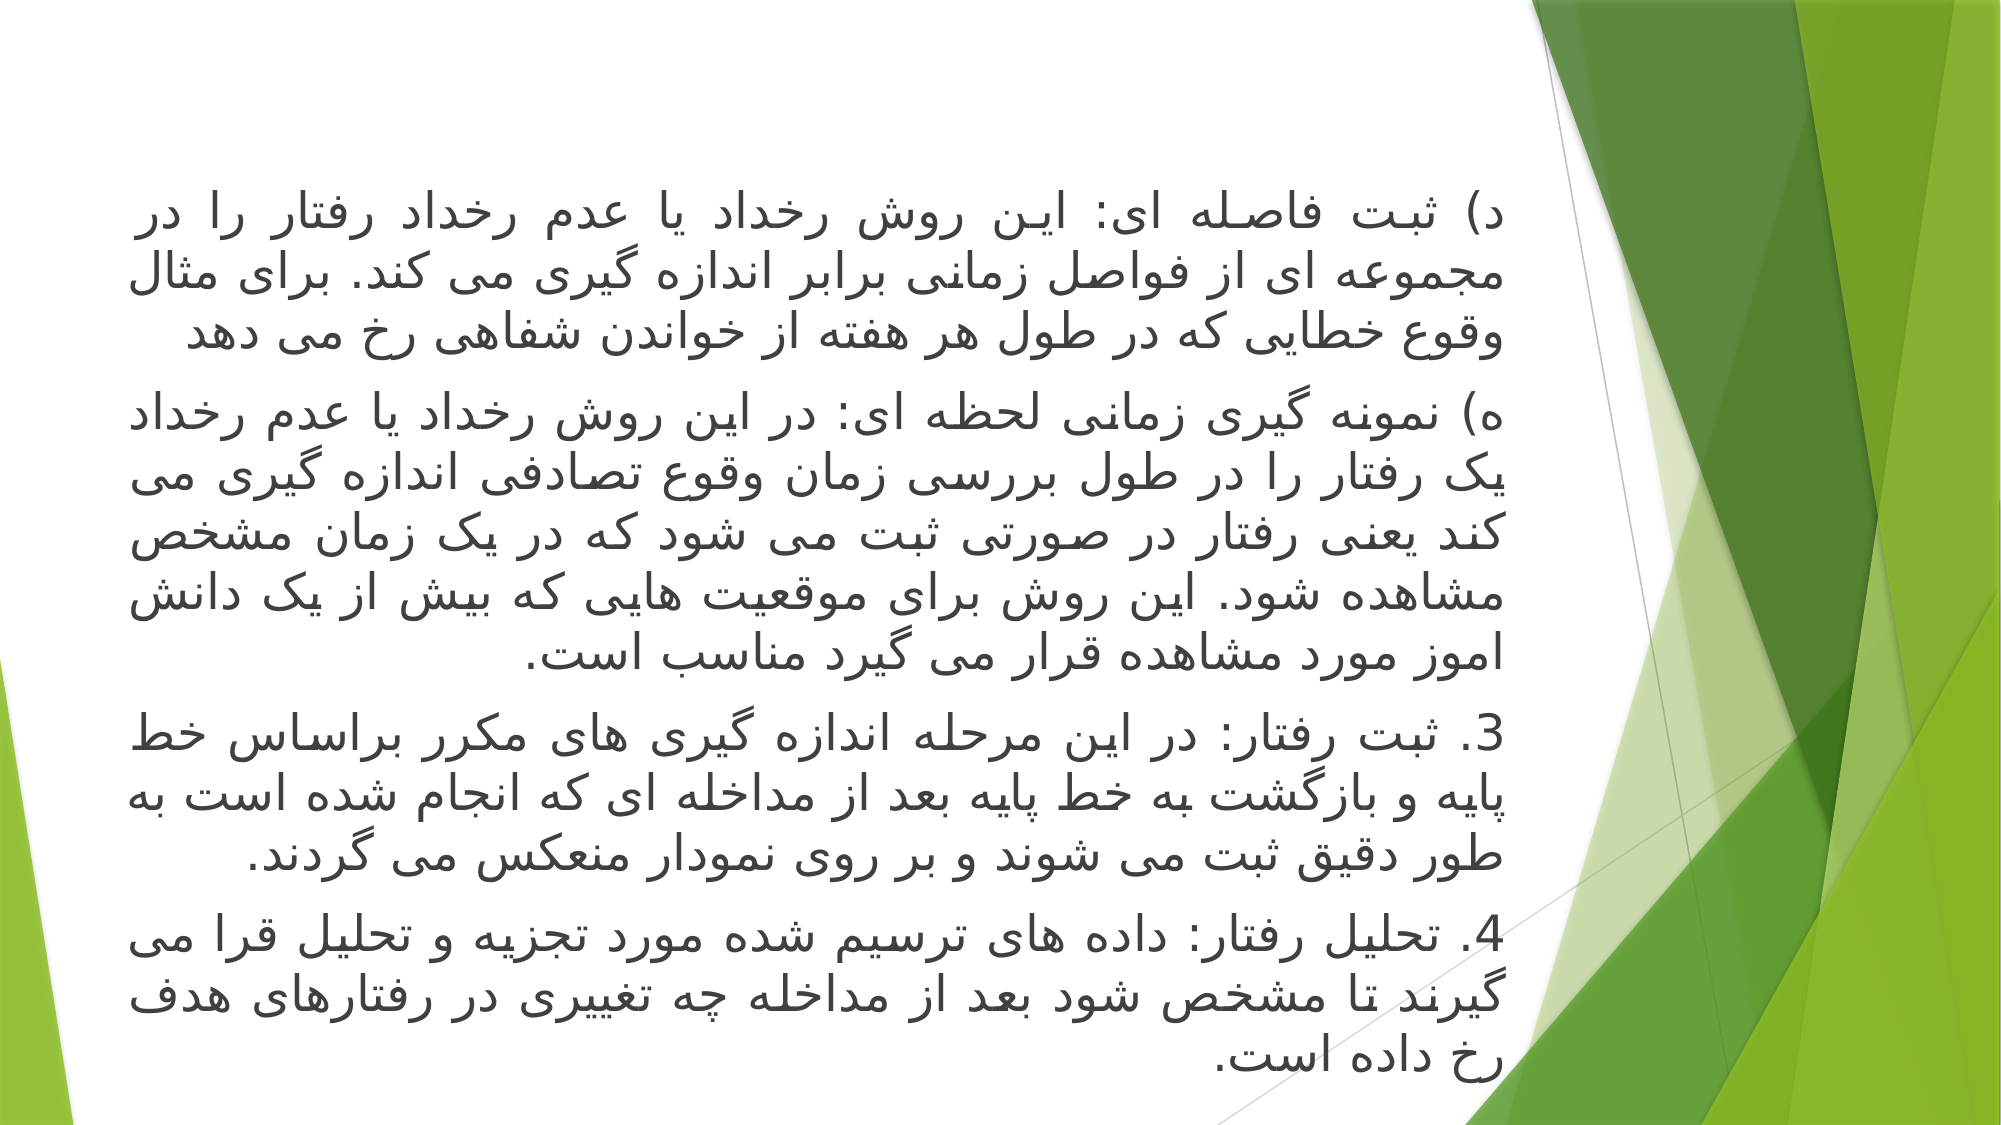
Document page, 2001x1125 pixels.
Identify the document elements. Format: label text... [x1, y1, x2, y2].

list د) ثبت فاصله ای: این روش رخداد یا عدم رخداد رفتار را در مجموعه ای از فواصل زمانی برابر اندازه گیری می کند. برای مثال وقوع خطایی که در طول هر هفته از خواندن شفاهی رخ می دهد ه) نمونه گیری زمانی لحظه ای: در این روش رخداد یا عدم رخداد یک رفتار را در طول بررسی زمان وقوع تصادفی اندازه گیری می کند یعنی رفتار در صورتی ثبت می شود که در یک زمان مشخص مشاهده شود. این روش برای موقعیت هایی که بیش از یک دانش اموز مورد مشاهده قرار می گیرد مناسب است. 3. ثبت رفتار: در این مرحله اندازه گیری های مکرر براساس خط پایه و بازگشت به خط پایه بعد از مداخله ای که انجام شده است به طور دقیق ثبت می شوند و بر روی نمودار منعکس می گردند. 4. تحلیل رفتار: داده های ترسیم شده مورد تجزیه و تحلیل قرا می گیرند تا مشخص شود بعد از مداخله چه تغییری در رفتارهای هدف رخ داده است. [111, 105, 1522, 992]
